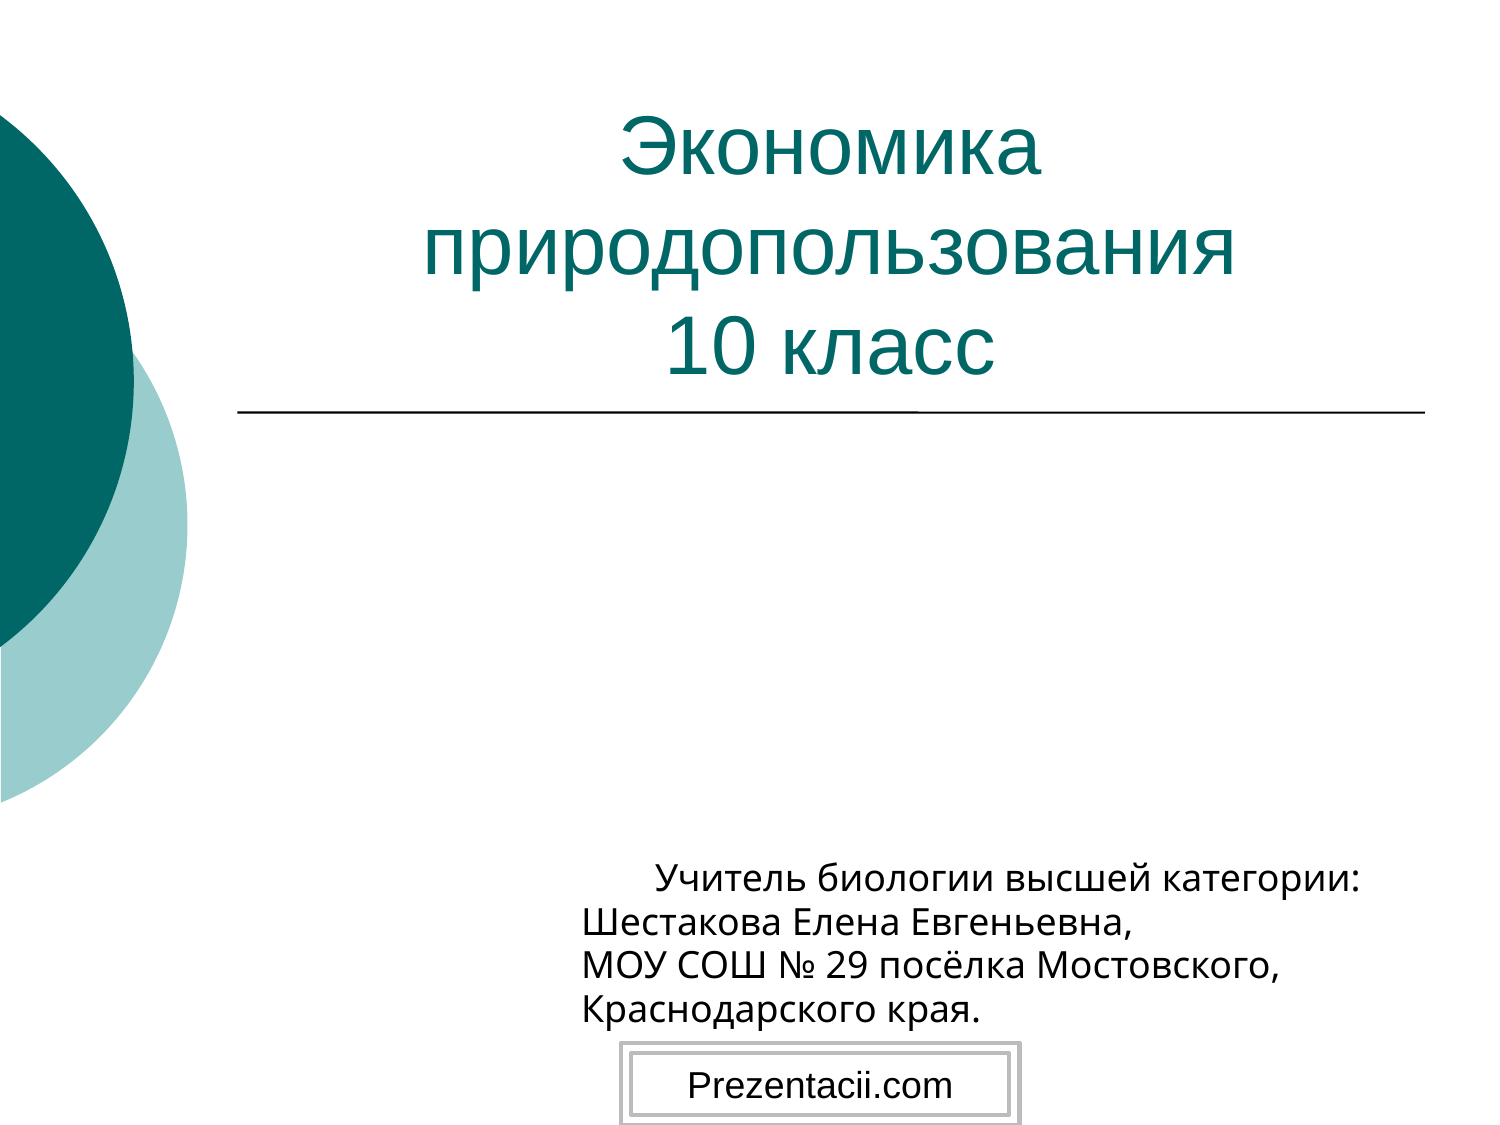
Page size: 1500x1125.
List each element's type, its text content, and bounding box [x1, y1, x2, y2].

text_box Prezentacii.com [619, 1041, 1022, 1125]
title Экономика природопользования 10 класс [236, 161, 1425, 399]
subtitle Учитель биологии высшей категории: Шестакова Елена Евгеньевна, МОУ СОШ № 29 посёлка Мостовского, Краснодарского края. [312, 855, 1500, 1125]
